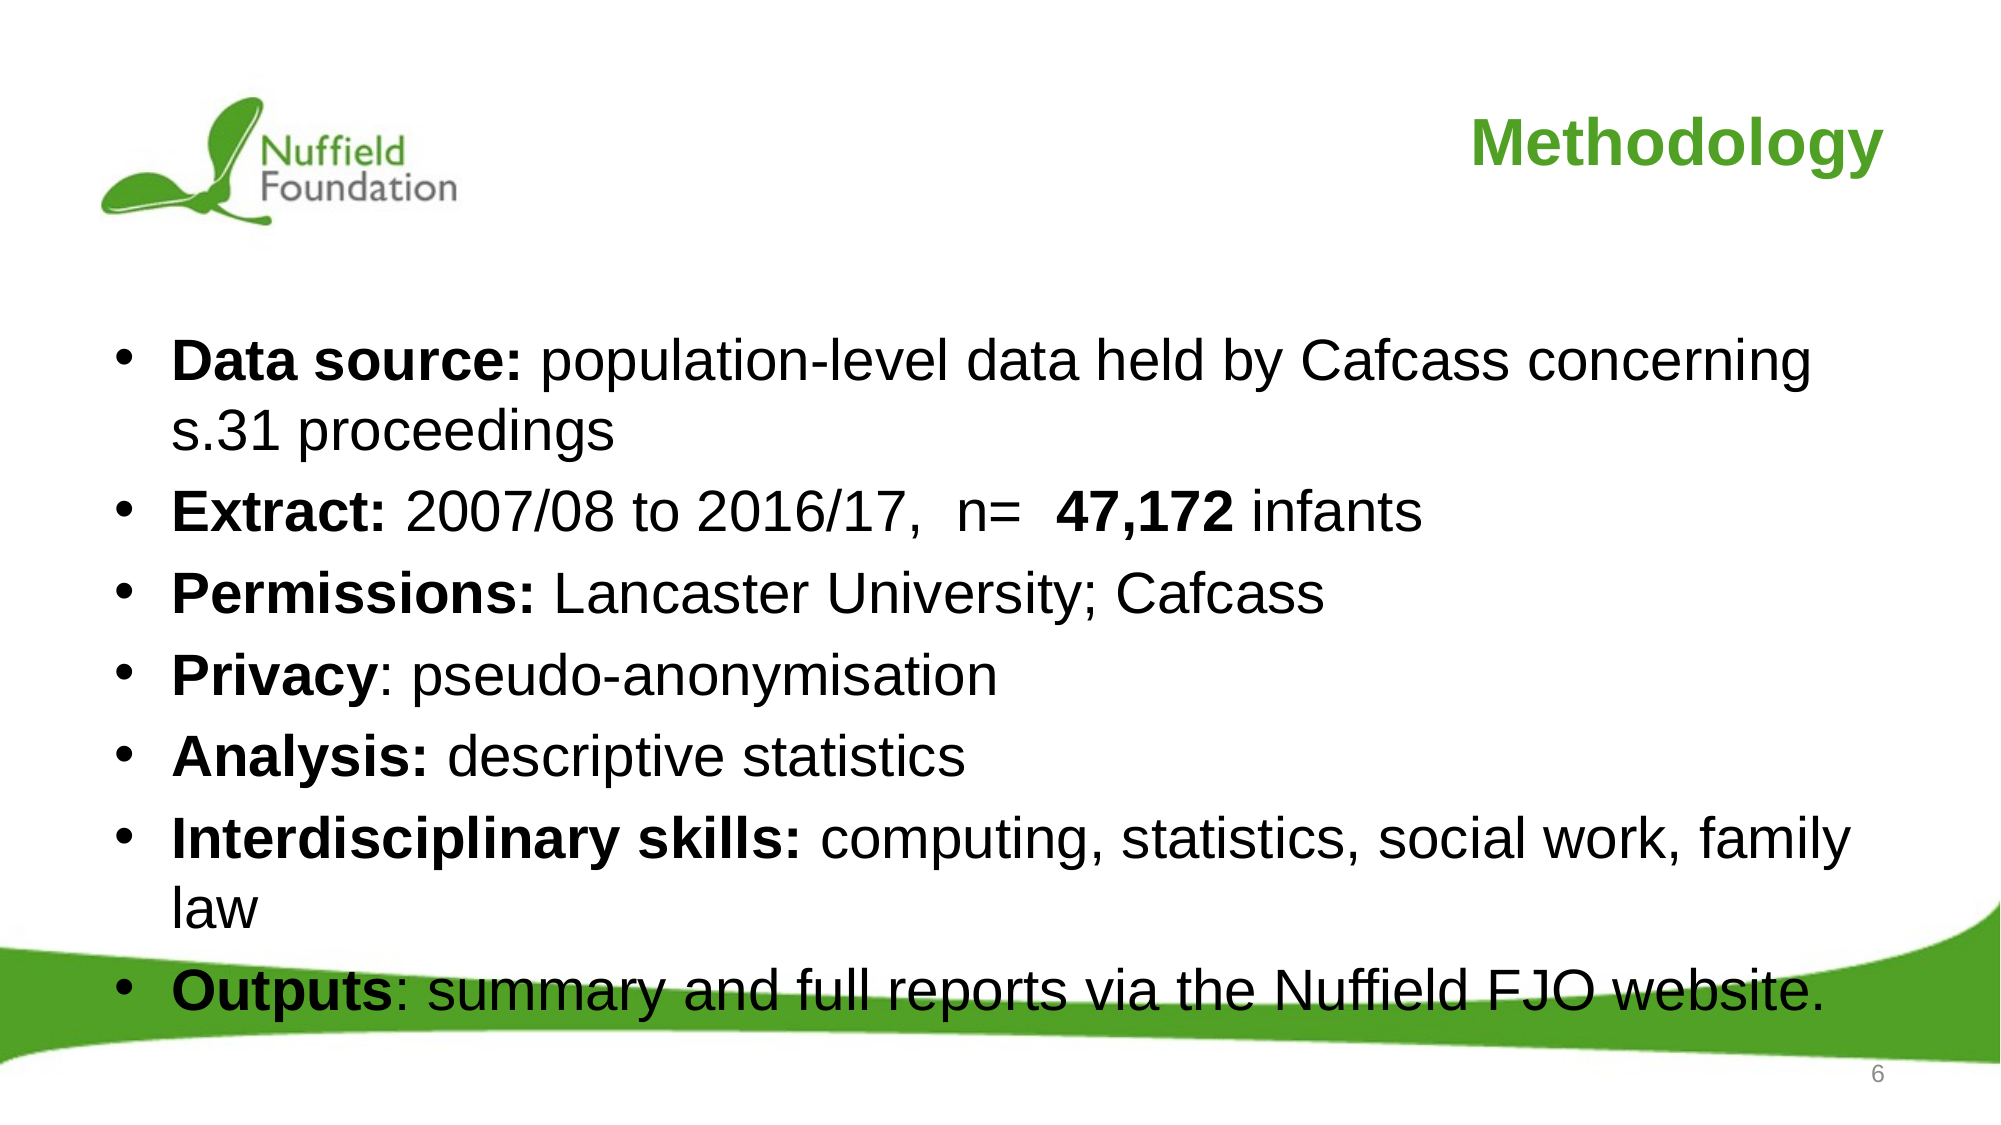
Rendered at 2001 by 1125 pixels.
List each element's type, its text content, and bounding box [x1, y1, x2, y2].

slide_number 6 [1433, 1042, 1900, 1103]
title Methodology [99, 44, 1901, 233]
list Data source: population-level data held by Cafcass concerning s.31 proceedings Extract: 2007/08 to 2016/17, n= 47,172 infants Permissions: Lancaster University; Cafcass Privacy: pseudo-anonymisation Analysis: descriptive statistics Interdisciplinary skills: computing, statistics, social work, family law Outputs: summary and full reports via the Nuffield FJO website. [99, 233, 1901, 1043]
picture [0, 0, 2001, 1125]
